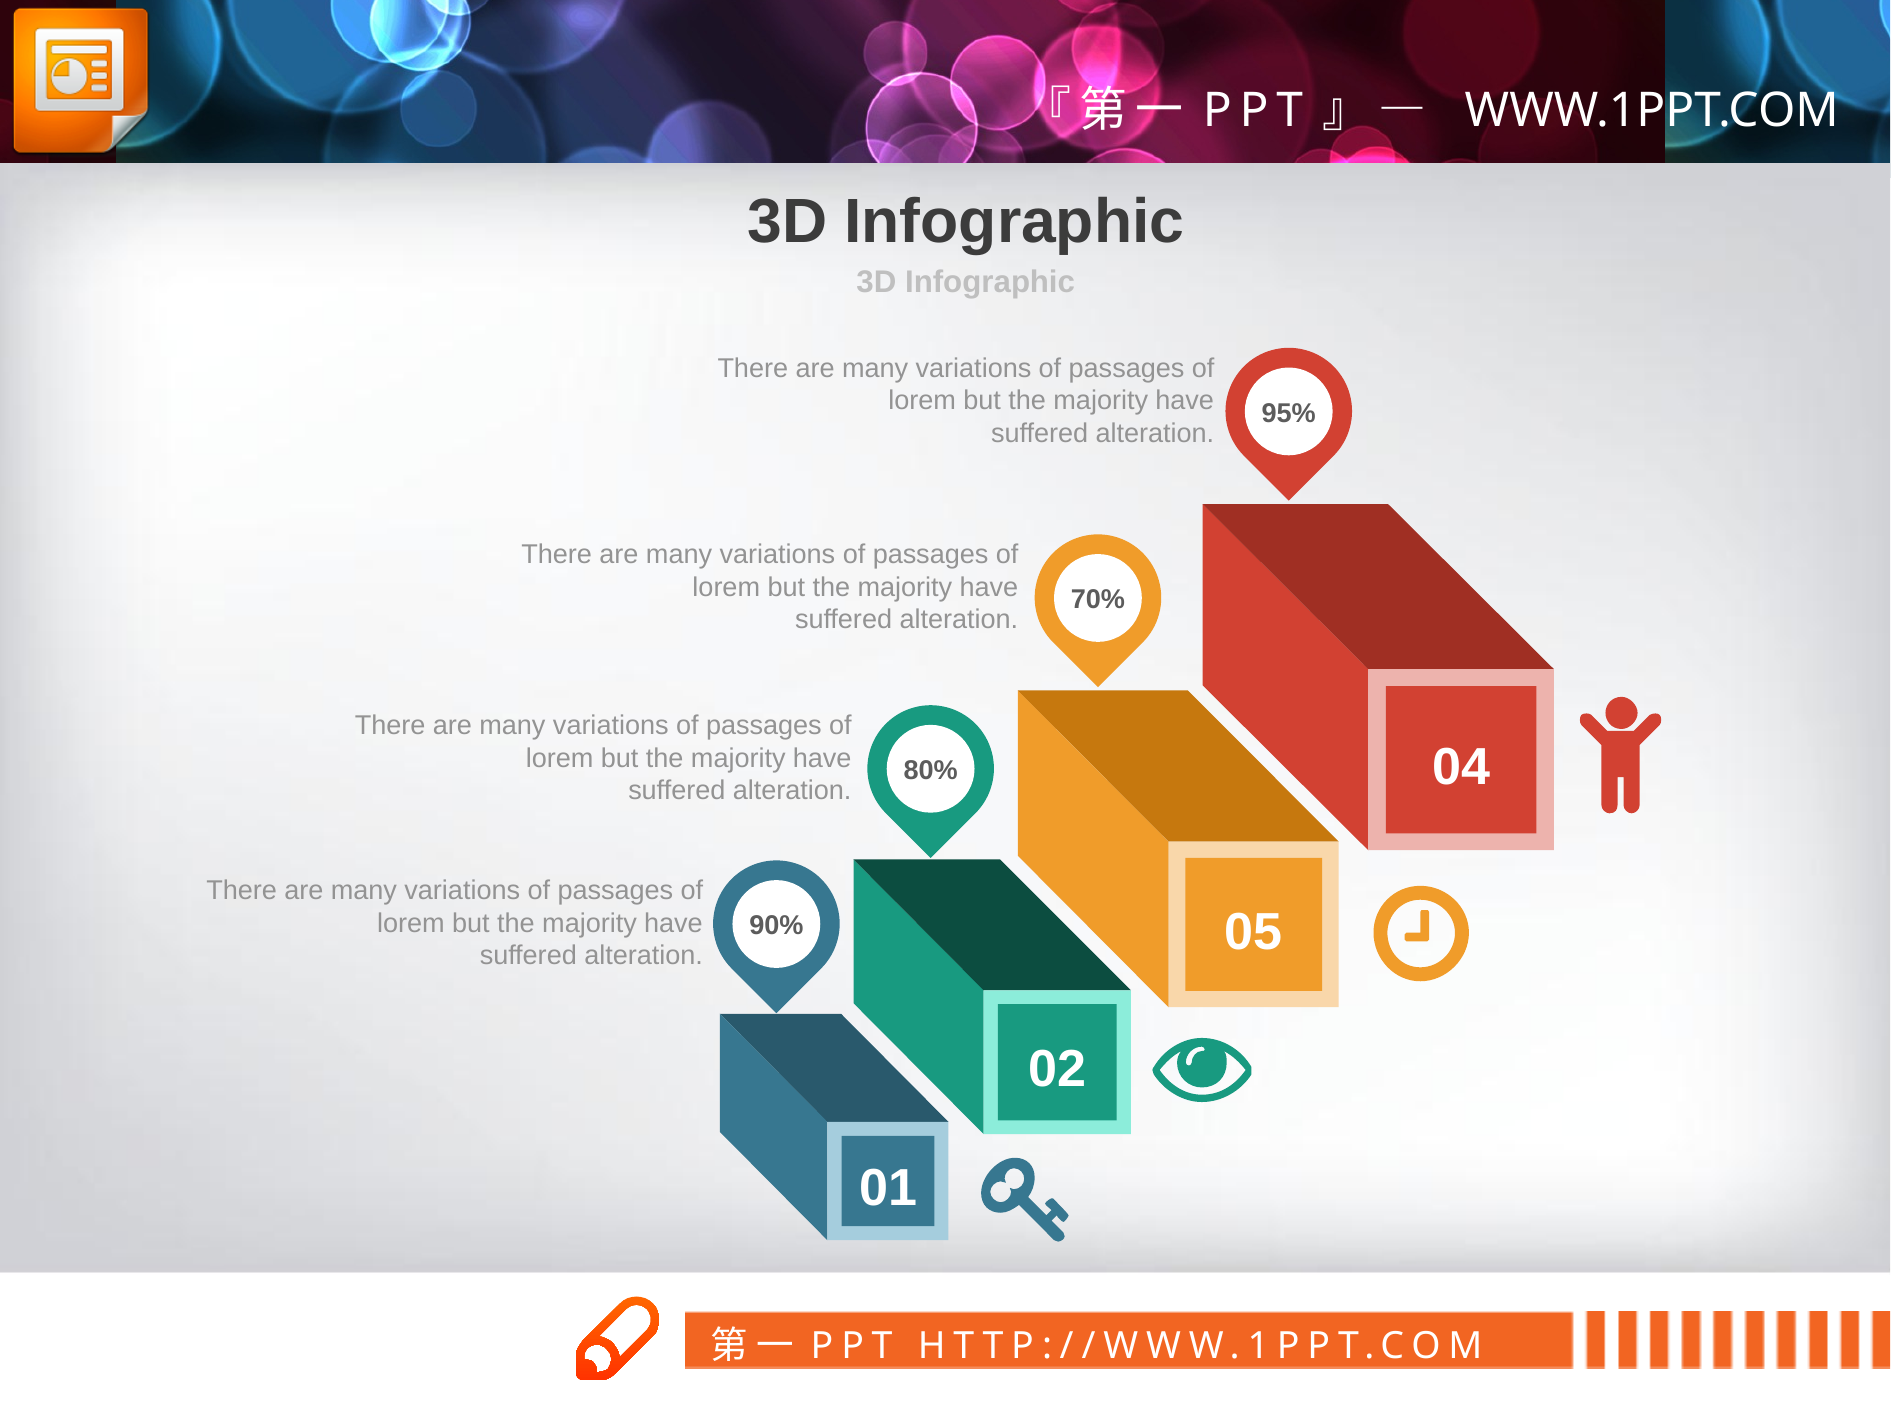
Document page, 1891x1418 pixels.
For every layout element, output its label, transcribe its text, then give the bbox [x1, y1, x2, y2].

picture [685, 1311, 1891, 1369]
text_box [719, 1013, 848, 1241]
text_box [1579, 713, 1662, 814]
text_box There are many variations of passages of lorem but the majority have suffered alteration. [700, 350, 1214, 448]
picture [0, 0, 1891, 1275]
text_box [1152, 1037, 1252, 1103]
text_box There are many variations of passages of lorem but the majority have suffered alteration. [337, 707, 852, 805]
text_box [1034, 534, 1162, 662]
text_box [1373, 885, 1469, 982]
text_box 3D Infographic [323, 177, 1609, 258]
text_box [1368, 668, 1555, 851]
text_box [1017, 690, 1197, 1008]
text_box There are many variations of passages of lorem but the majority have suffered alteration. [504, 536, 1018, 635]
text_box 3D Infographic [497, 257, 1435, 303]
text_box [1202, 503, 1555, 851]
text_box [853, 859, 1012, 1135]
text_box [867, 704, 995, 832]
text_box [981, 1157, 1069, 1242]
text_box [712, 860, 840, 988]
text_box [1225, 347, 1353, 475]
text_box There are many variations of passages of lorem but the majority have suffered alteration. [189, 872, 703, 971]
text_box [1168, 841, 1339, 1008]
text_box [1605, 696, 1638, 729]
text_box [827, 1121, 949, 1241]
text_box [983, 990, 1132, 1135]
